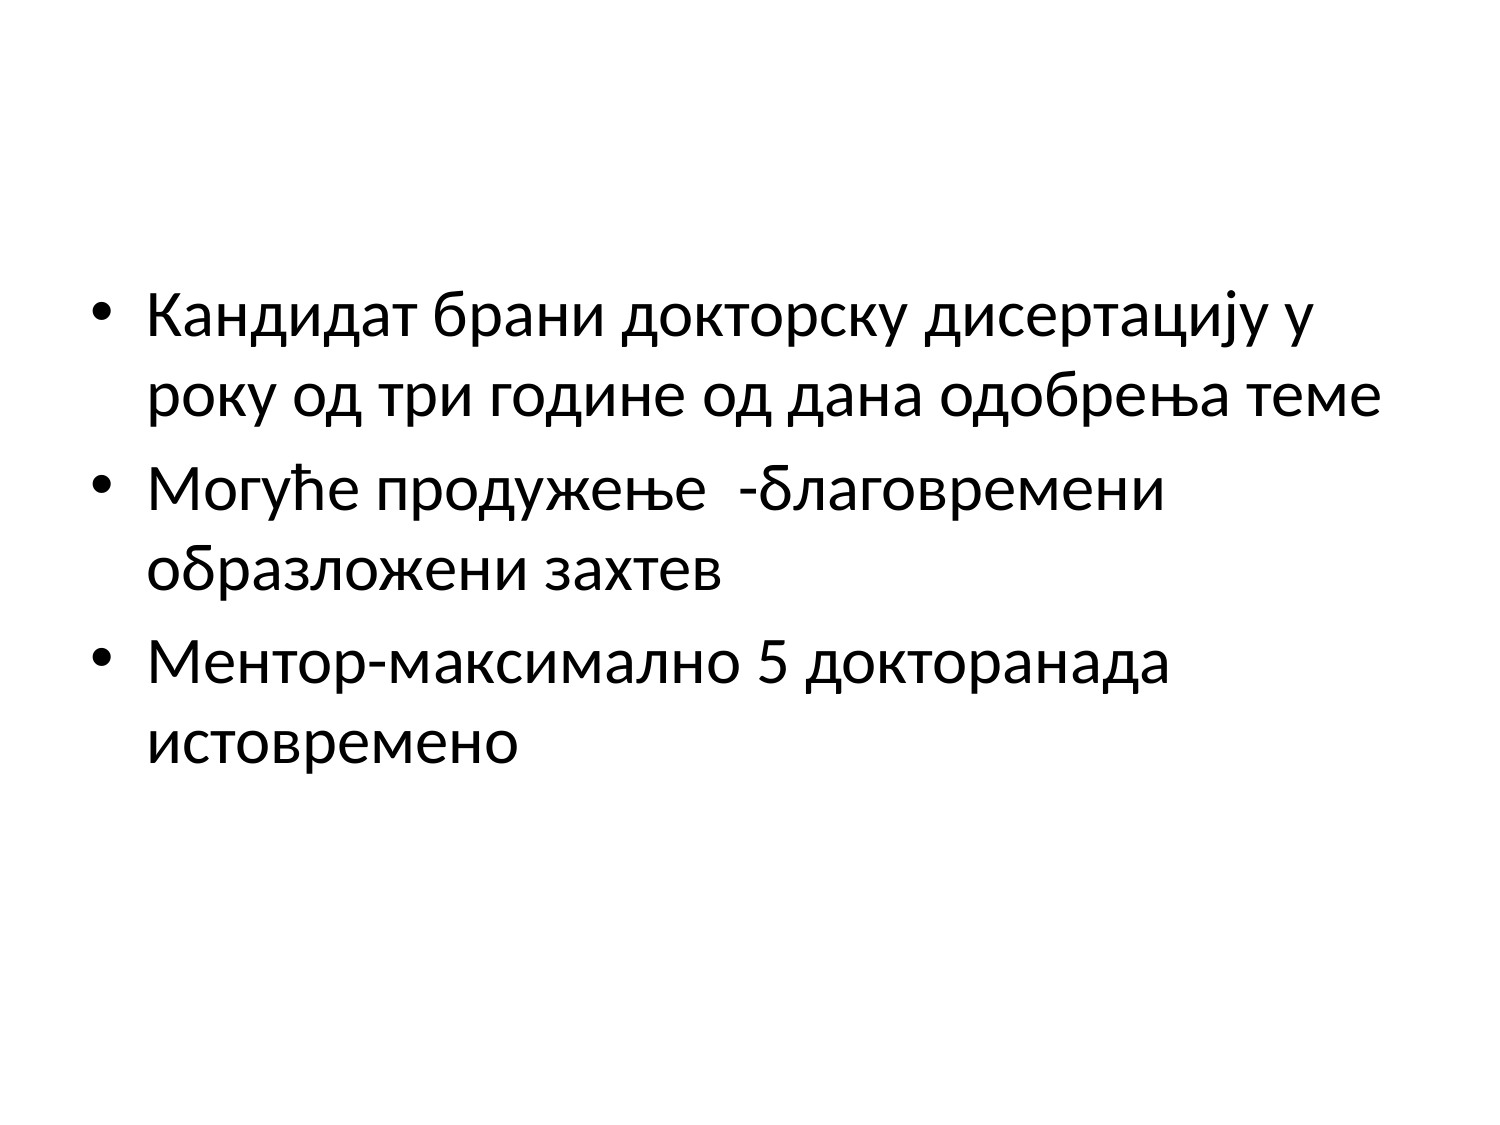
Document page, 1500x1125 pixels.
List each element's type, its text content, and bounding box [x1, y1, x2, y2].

list Кандидат брани докторску дисертацију у року од три године од дана одобрења теме Могуће продужење -благовремени образложени захтев Ментор-максимално 5 докторанада истовремено [75, 262, 1425, 1005]
